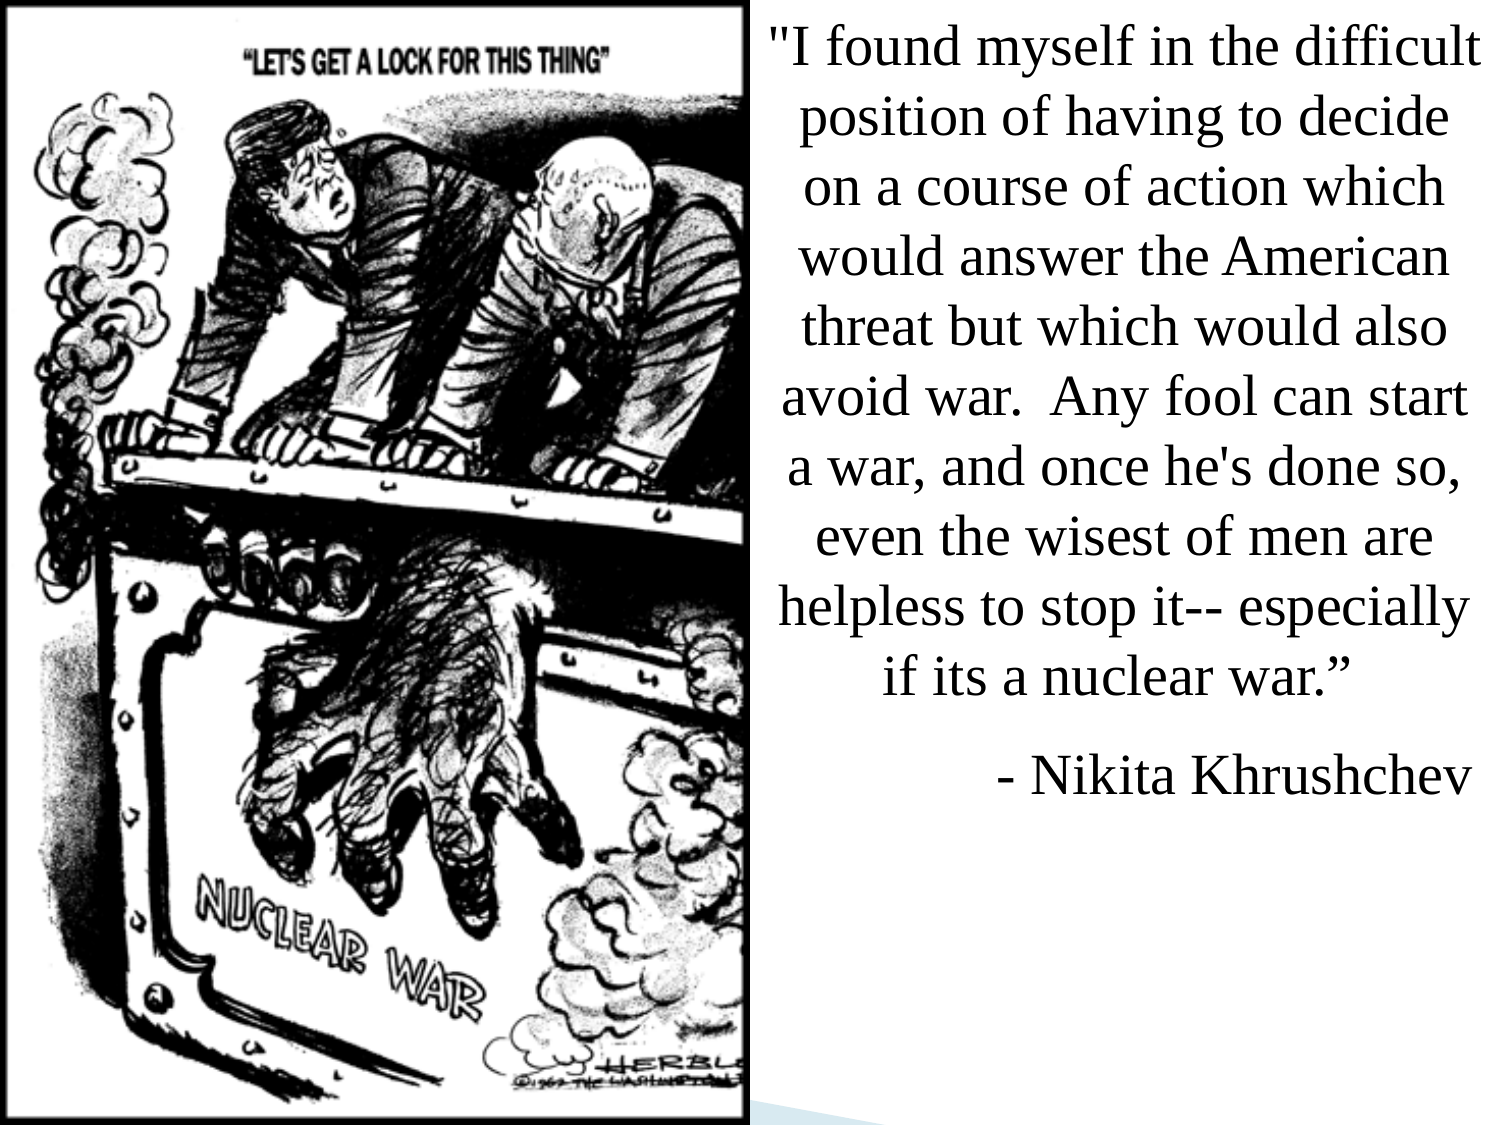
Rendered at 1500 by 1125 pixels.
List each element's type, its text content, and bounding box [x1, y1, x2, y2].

text_box "I found myself in the difficult position of having to decide on a course of action which would answer the American threat but which would also avoid war. Any fool can start a war, and once he's done so, even the wisest of men are helpless to stop it-- especially if its a nuclear war.” - Nikita Khrushchev [750, 0, 1500, 814]
picture [0, 0, 750, 1125]
